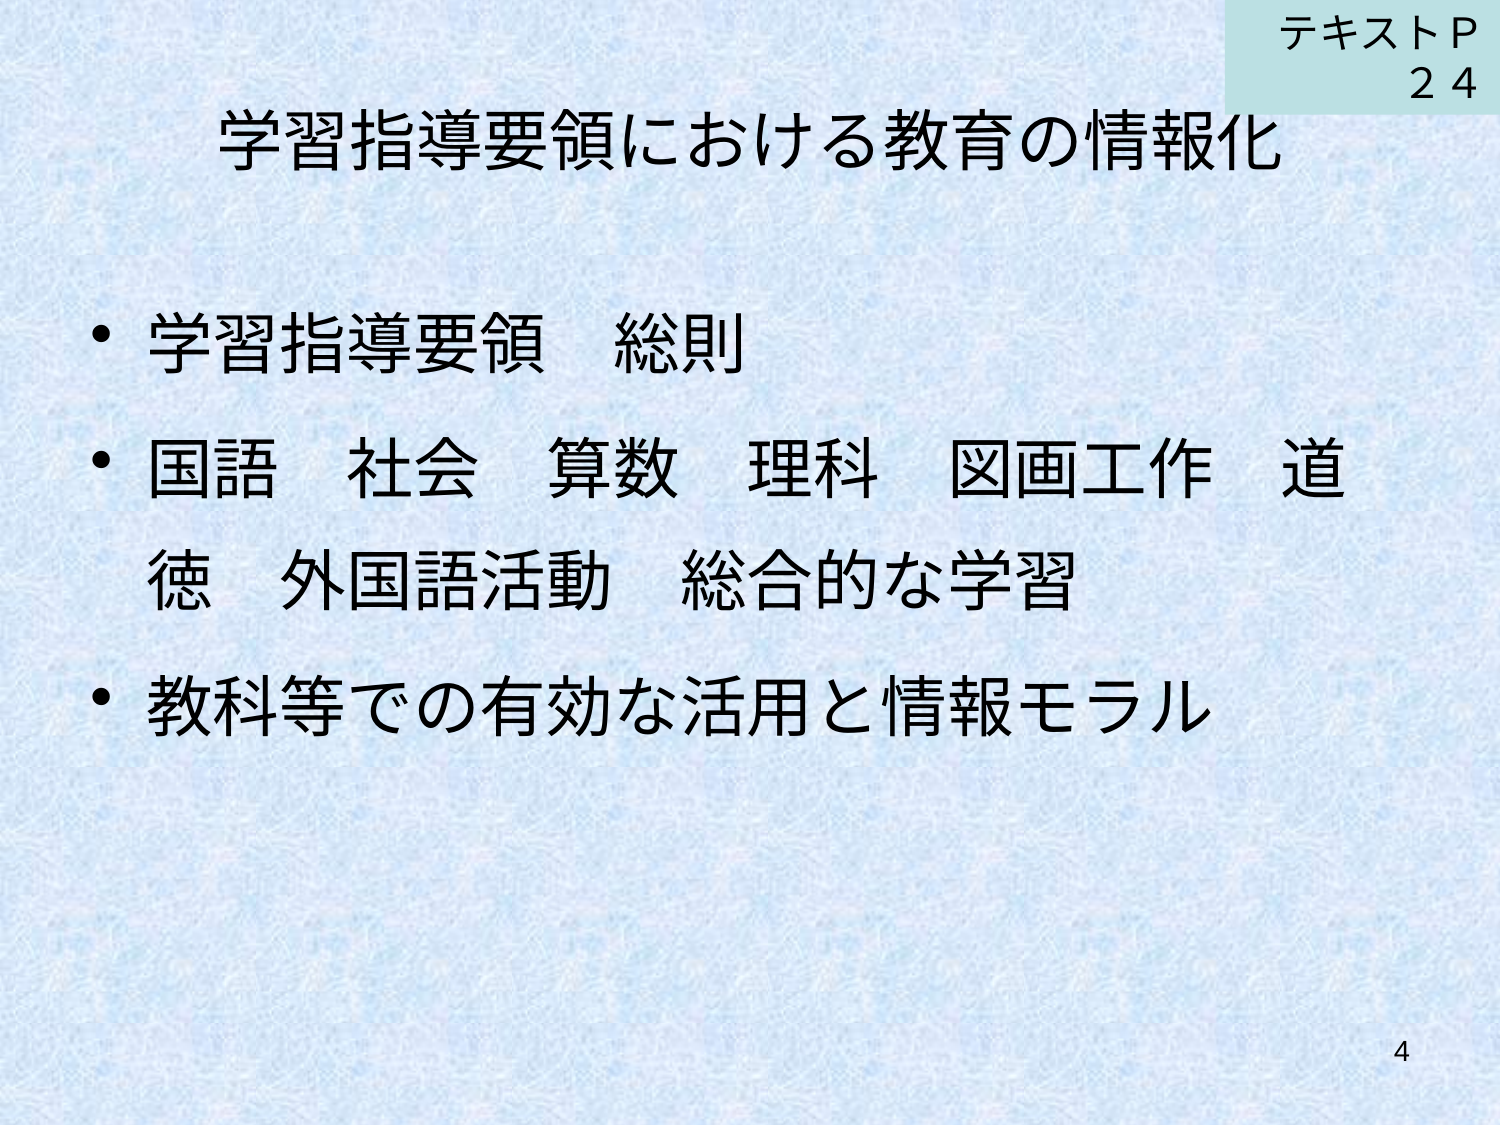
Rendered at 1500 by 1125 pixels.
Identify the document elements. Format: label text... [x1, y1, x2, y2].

slide_number 4 [1074, 1024, 1426, 1103]
picture [0, 0, 1500, 1125]
list 学習指導要領 総則 国語 社会 算数 理科 図画工作 道徳 外国語活動 総合的な学習 教科等での有効な活用と情報モラル [75, 262, 1425, 1005]
title 学習指導要領における教育の情報化 [75, 45, 1425, 233]
text_box テキストＰ２４ [1224, 0, 1500, 115]
